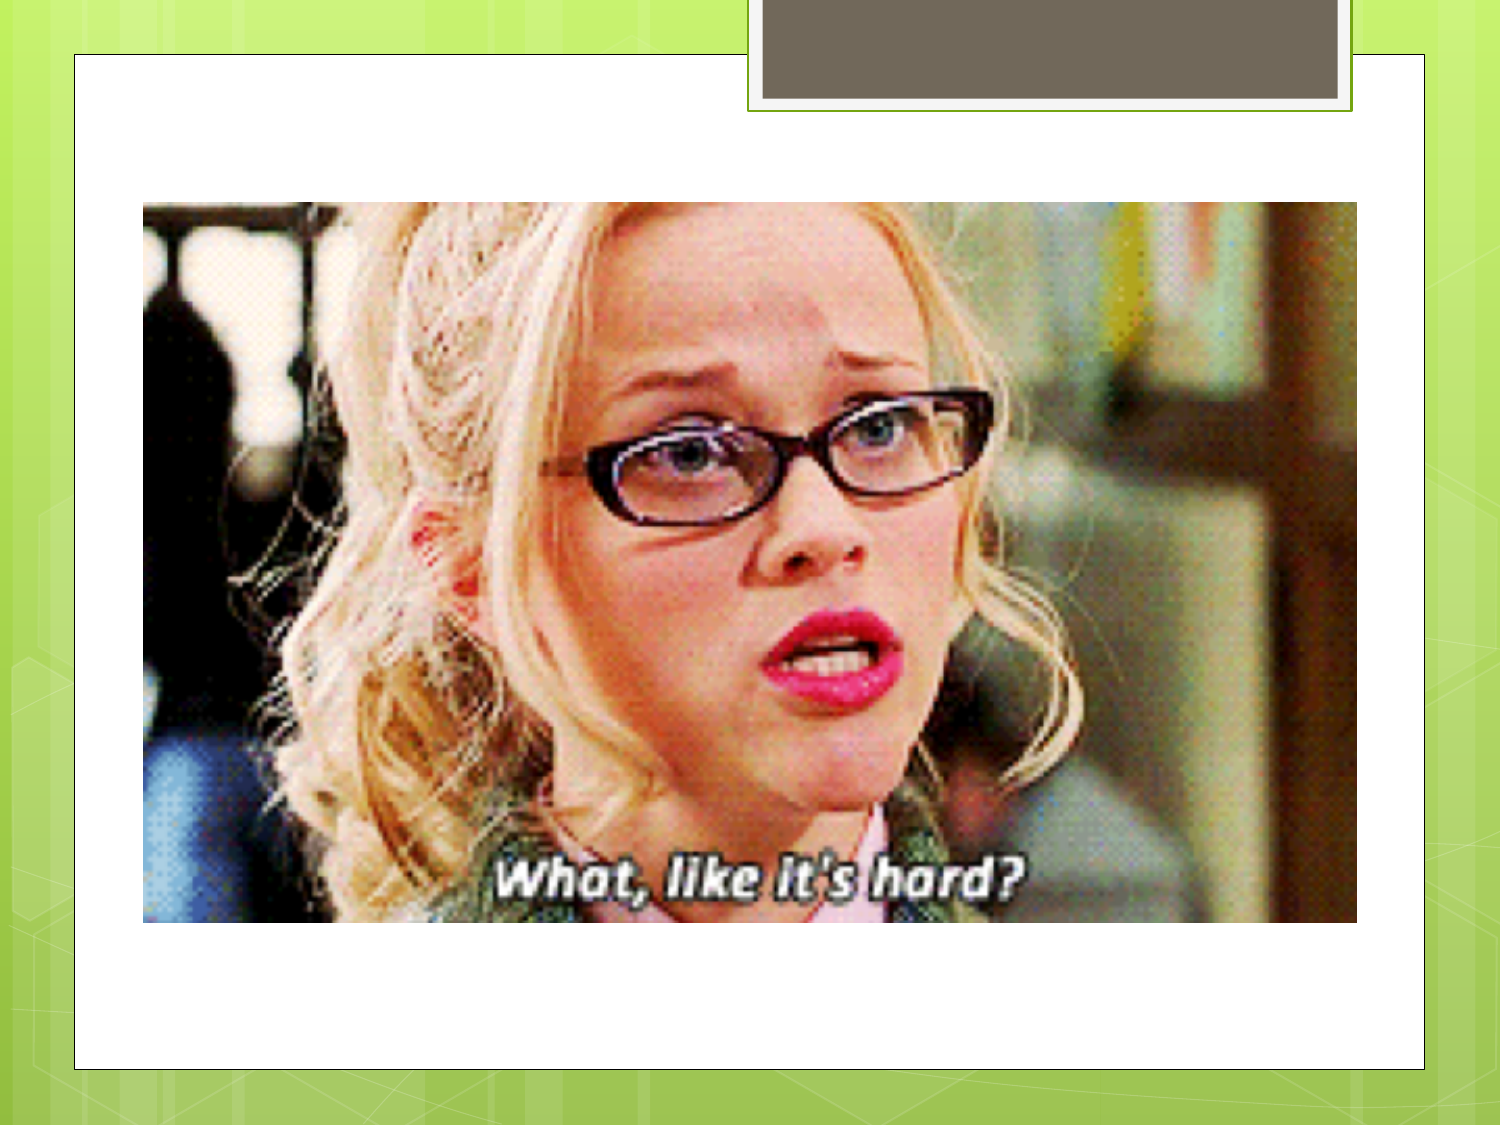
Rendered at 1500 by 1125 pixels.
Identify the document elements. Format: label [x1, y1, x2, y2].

picture [143, 201, 1357, 924]
